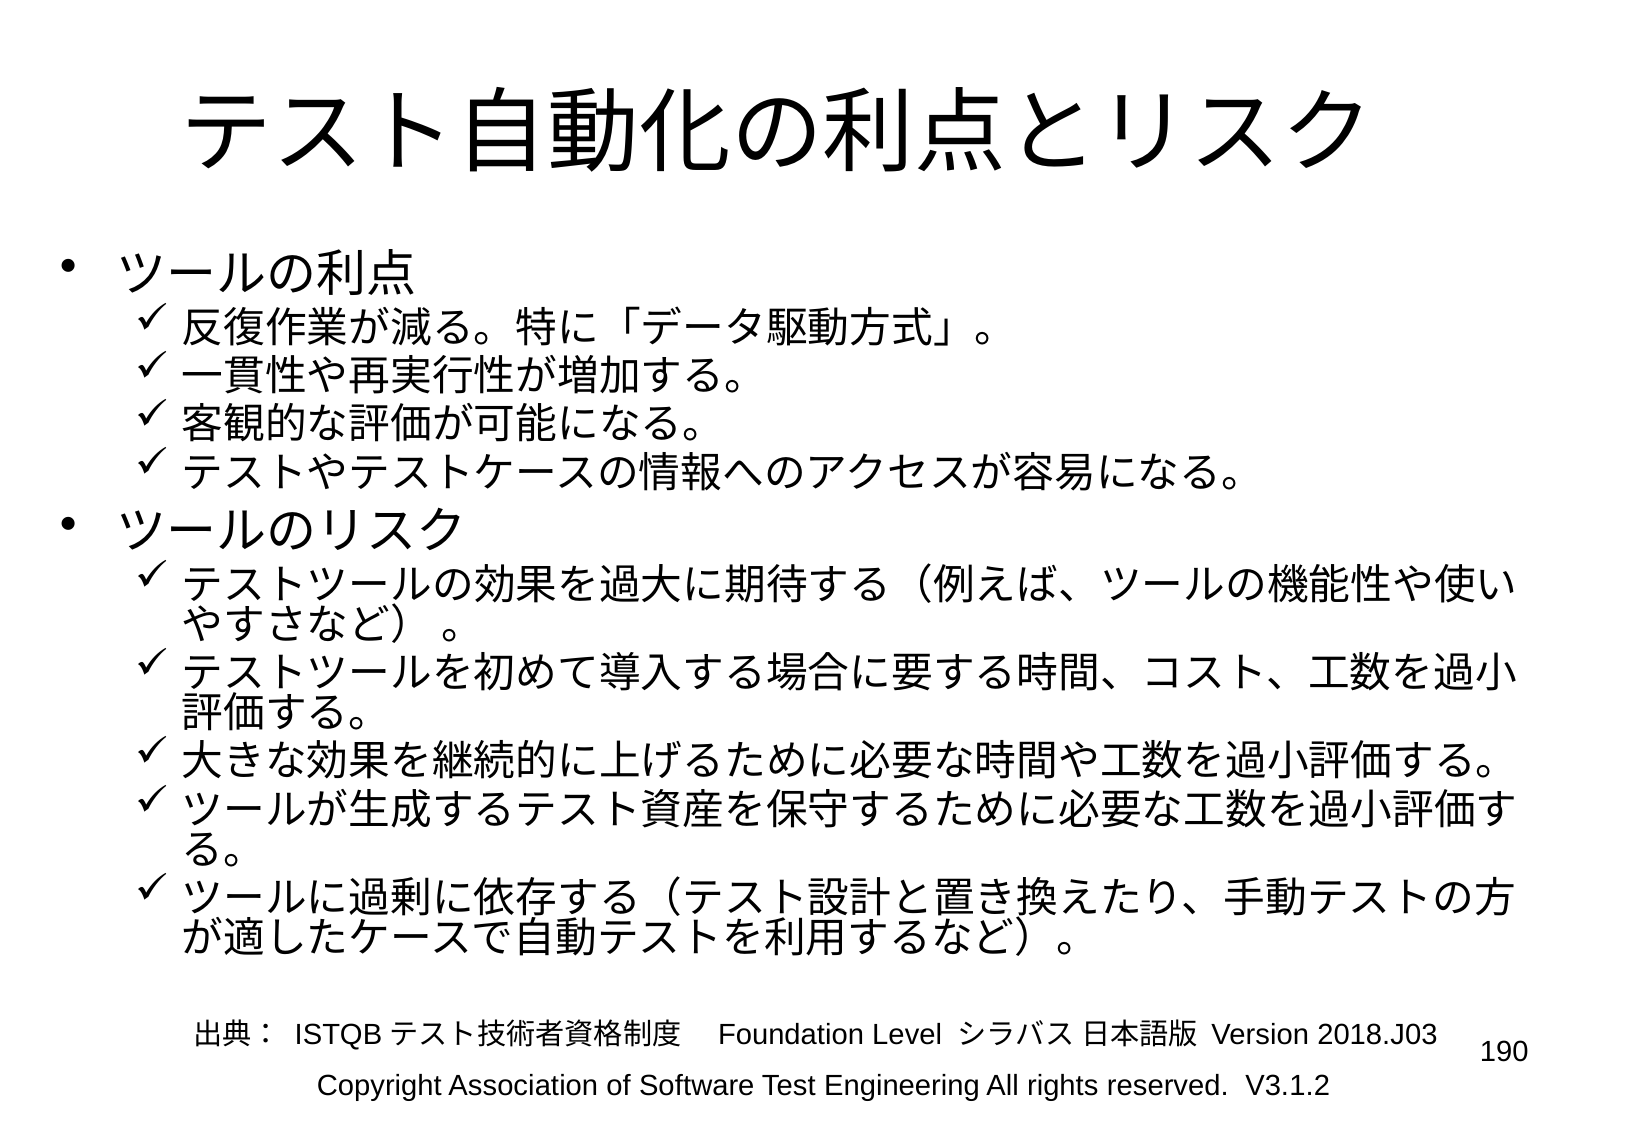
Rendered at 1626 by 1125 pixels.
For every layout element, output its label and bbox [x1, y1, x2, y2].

footer [233, 1058, 1416, 1103]
text_box [51, 1008, 1580, 1058]
list [44, 240, 1570, 969]
title [88, 34, 1466, 221]
slide_number [1416, 1058, 1544, 1103]
